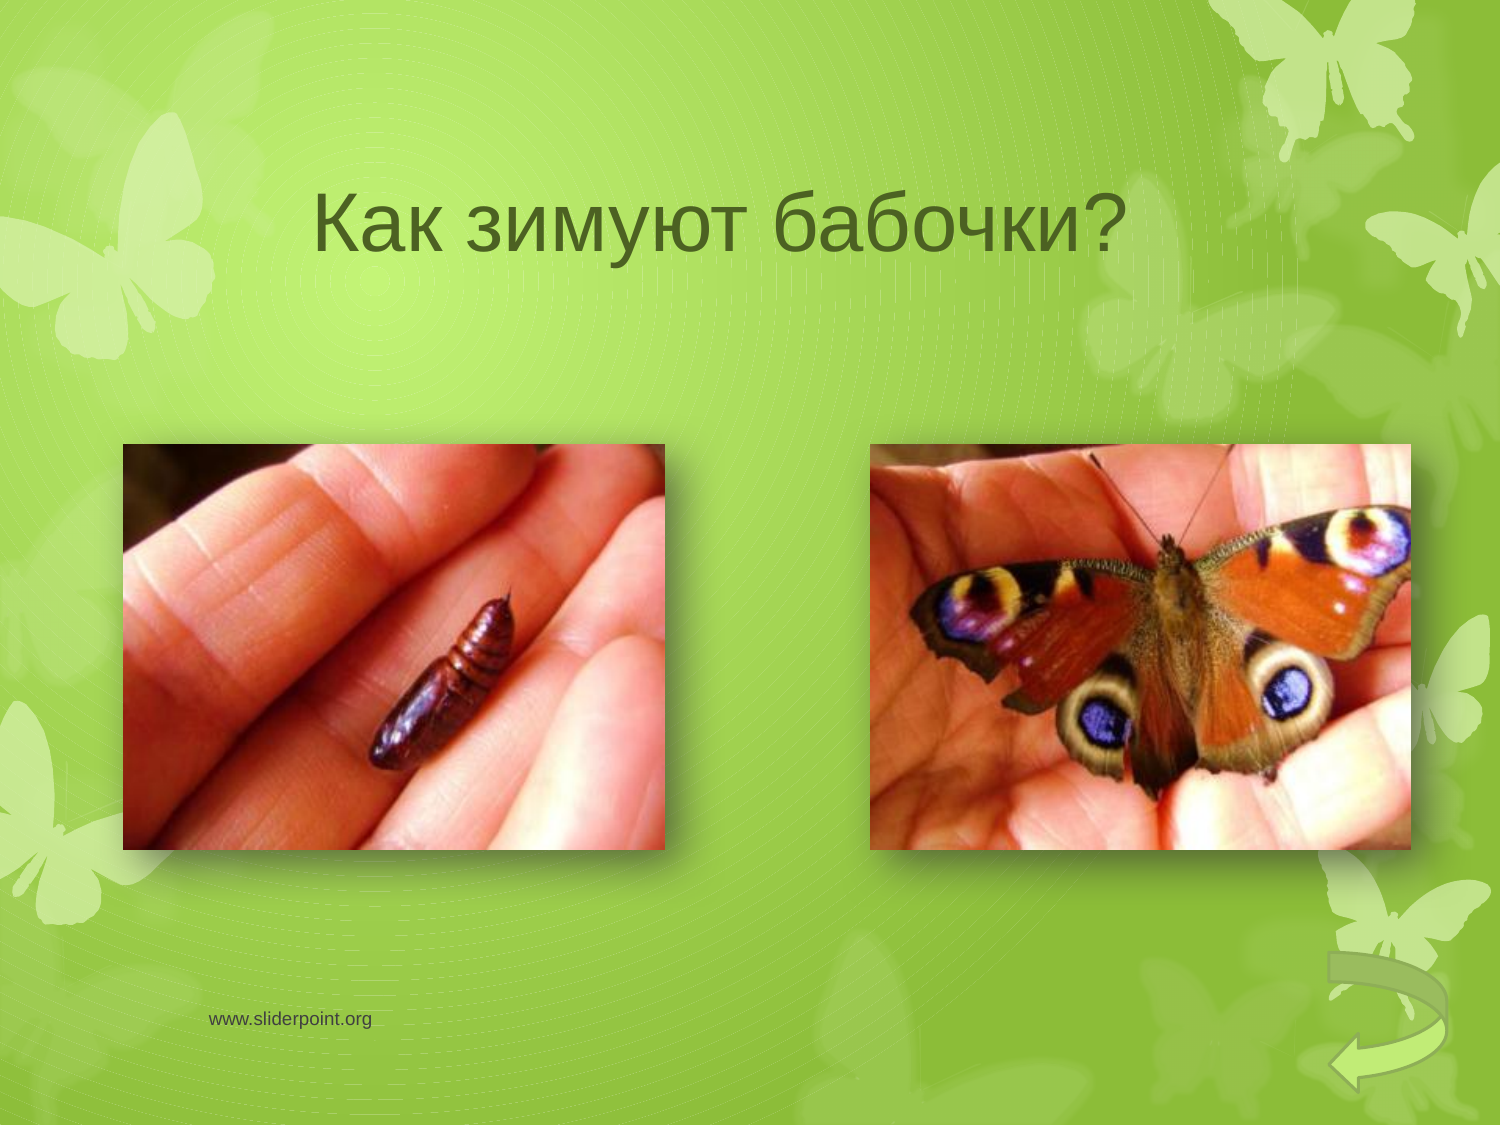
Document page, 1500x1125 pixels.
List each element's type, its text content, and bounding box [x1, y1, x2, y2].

picture [123, 443, 665, 851]
text_box [1327, 950, 1449, 1094]
picture [869, 443, 1412, 851]
footer www.sliderpoint.org [193, 976, 1056, 1037]
text_box Как зимуют бабочки? [171, 160, 1270, 276]
